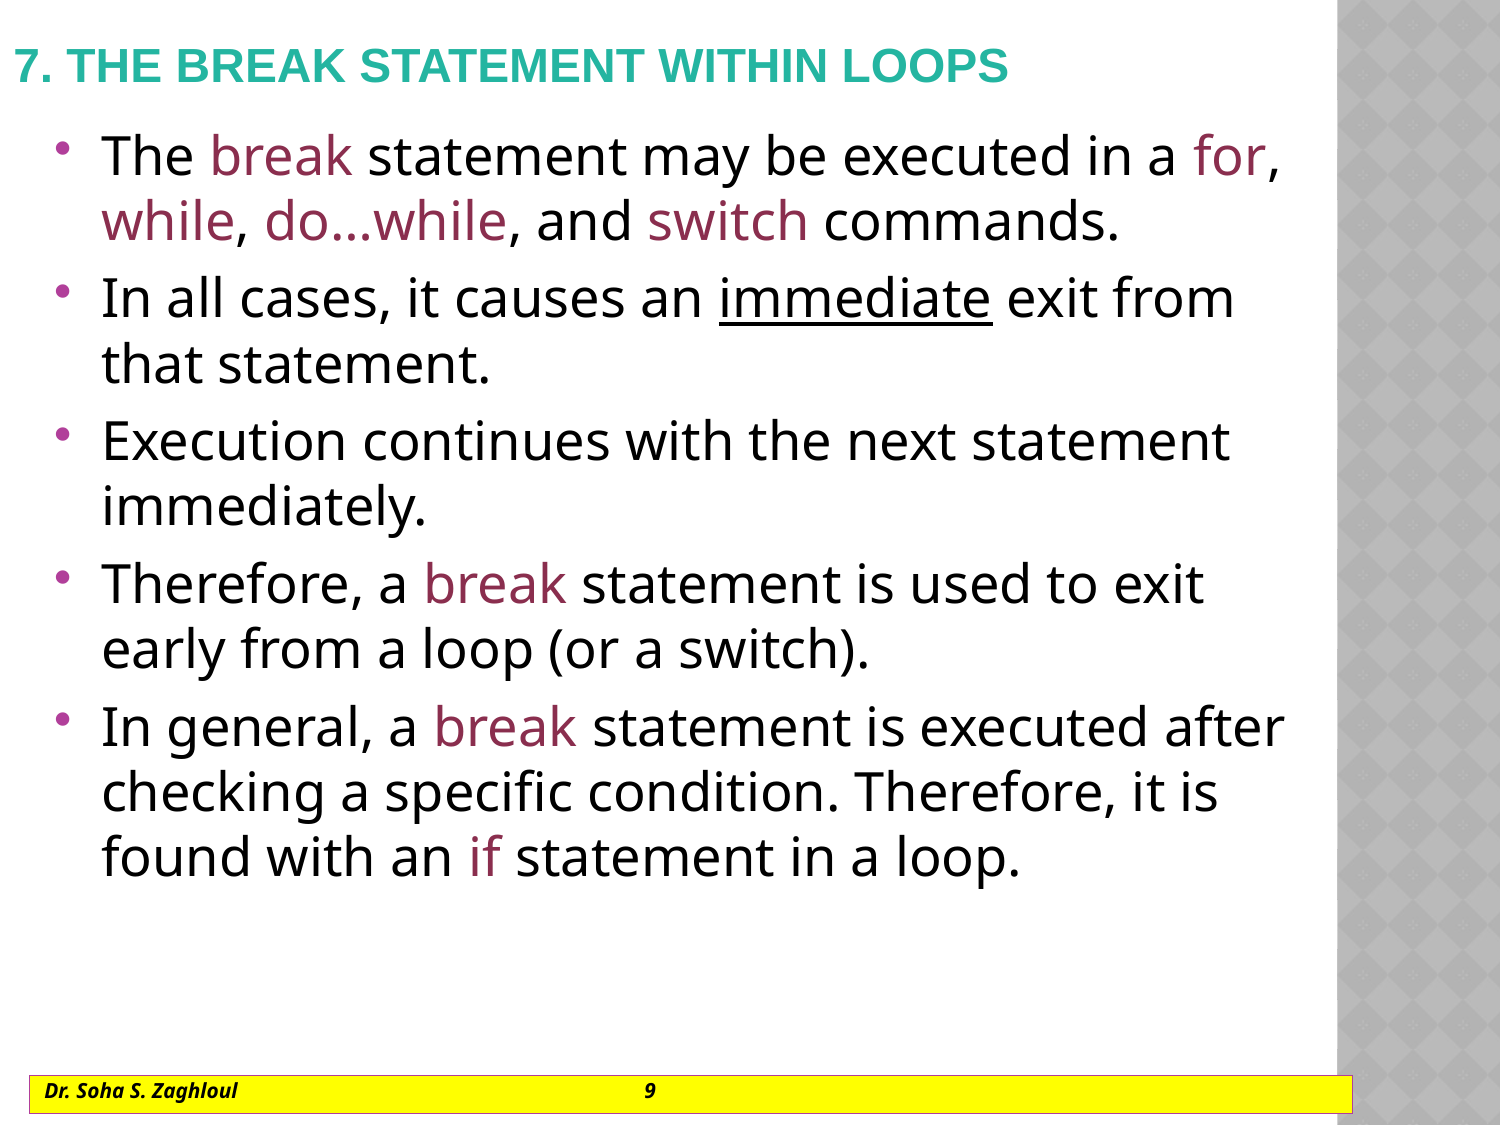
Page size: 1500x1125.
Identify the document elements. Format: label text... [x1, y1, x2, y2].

title 7. The break statement within loops [5, 19, 1341, 93]
text_box Dr. Soha S. Zaghloul 9 [29, 1075, 1353, 1114]
list The break statement may be executed in a for, while, do…while, and switch commands. In all cases, it causes an immediate exit from that statement. Execution continues with the next statement immediately. Therefore, a break statement is used to exit early from a loop (or a switch). In general, a break statement is executed after checking a specific condition. Therefore, it is found with an if statement in a loop. [41, 113, 1341, 1059]
